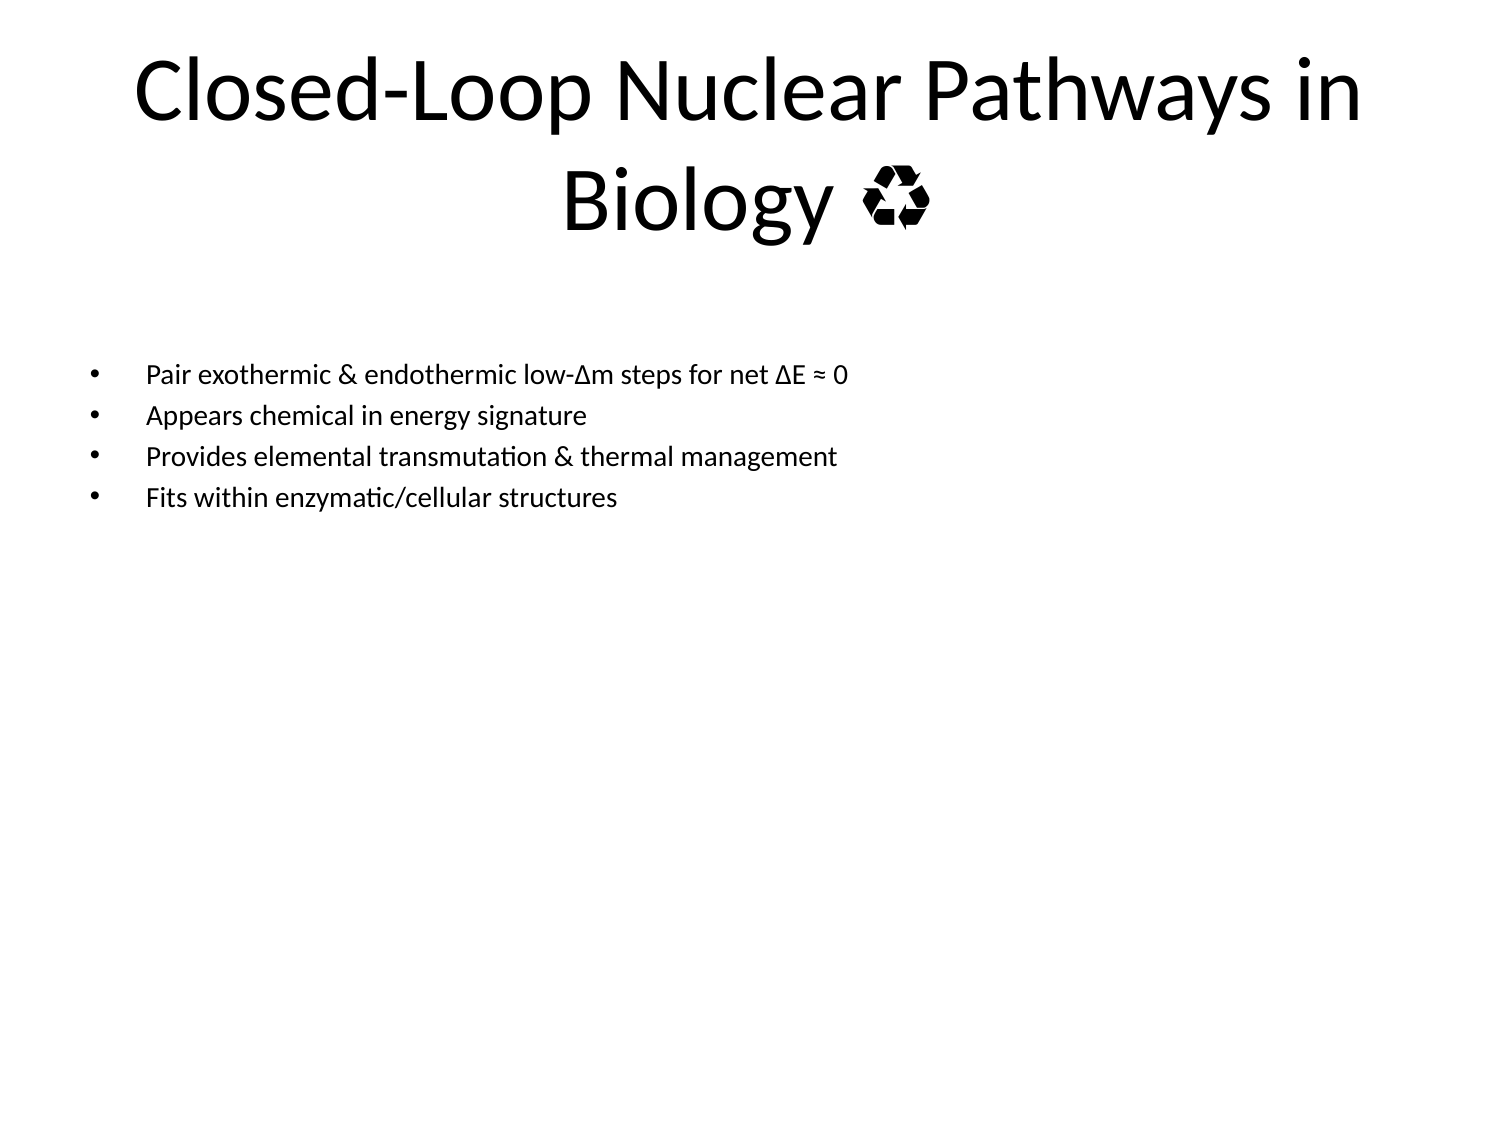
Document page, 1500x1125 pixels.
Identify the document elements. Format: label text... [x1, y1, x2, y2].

list Pair exothermic & endothermic low-Δm steps for net ΔE ≈ 0 Appears chemical in energy signature Provides elemental transmutation & thermal management Fits within enzymatic/cellular structures [75, 262, 1425, 1005]
title Closed-Loop Nuclear Pathways in Biology ♻️ [75, 45, 1425, 233]
